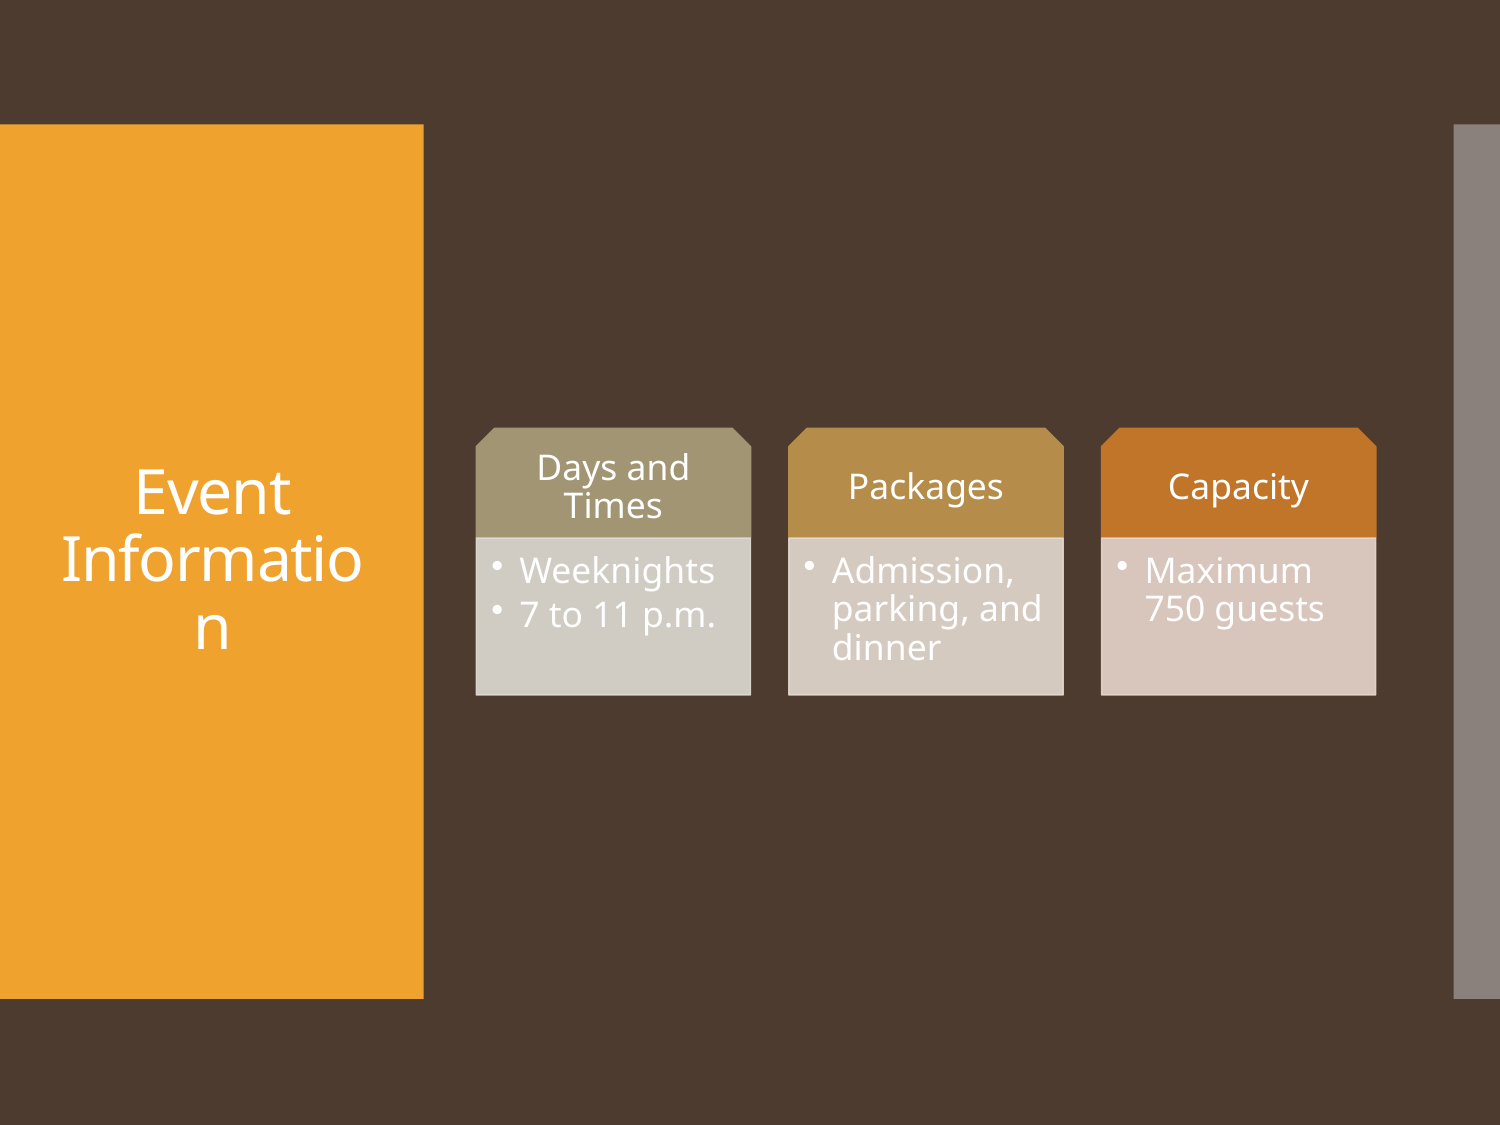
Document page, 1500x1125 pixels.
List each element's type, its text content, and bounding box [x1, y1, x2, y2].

title Event Information [31, 184, 394, 940]
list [475, 141, 1377, 982]
